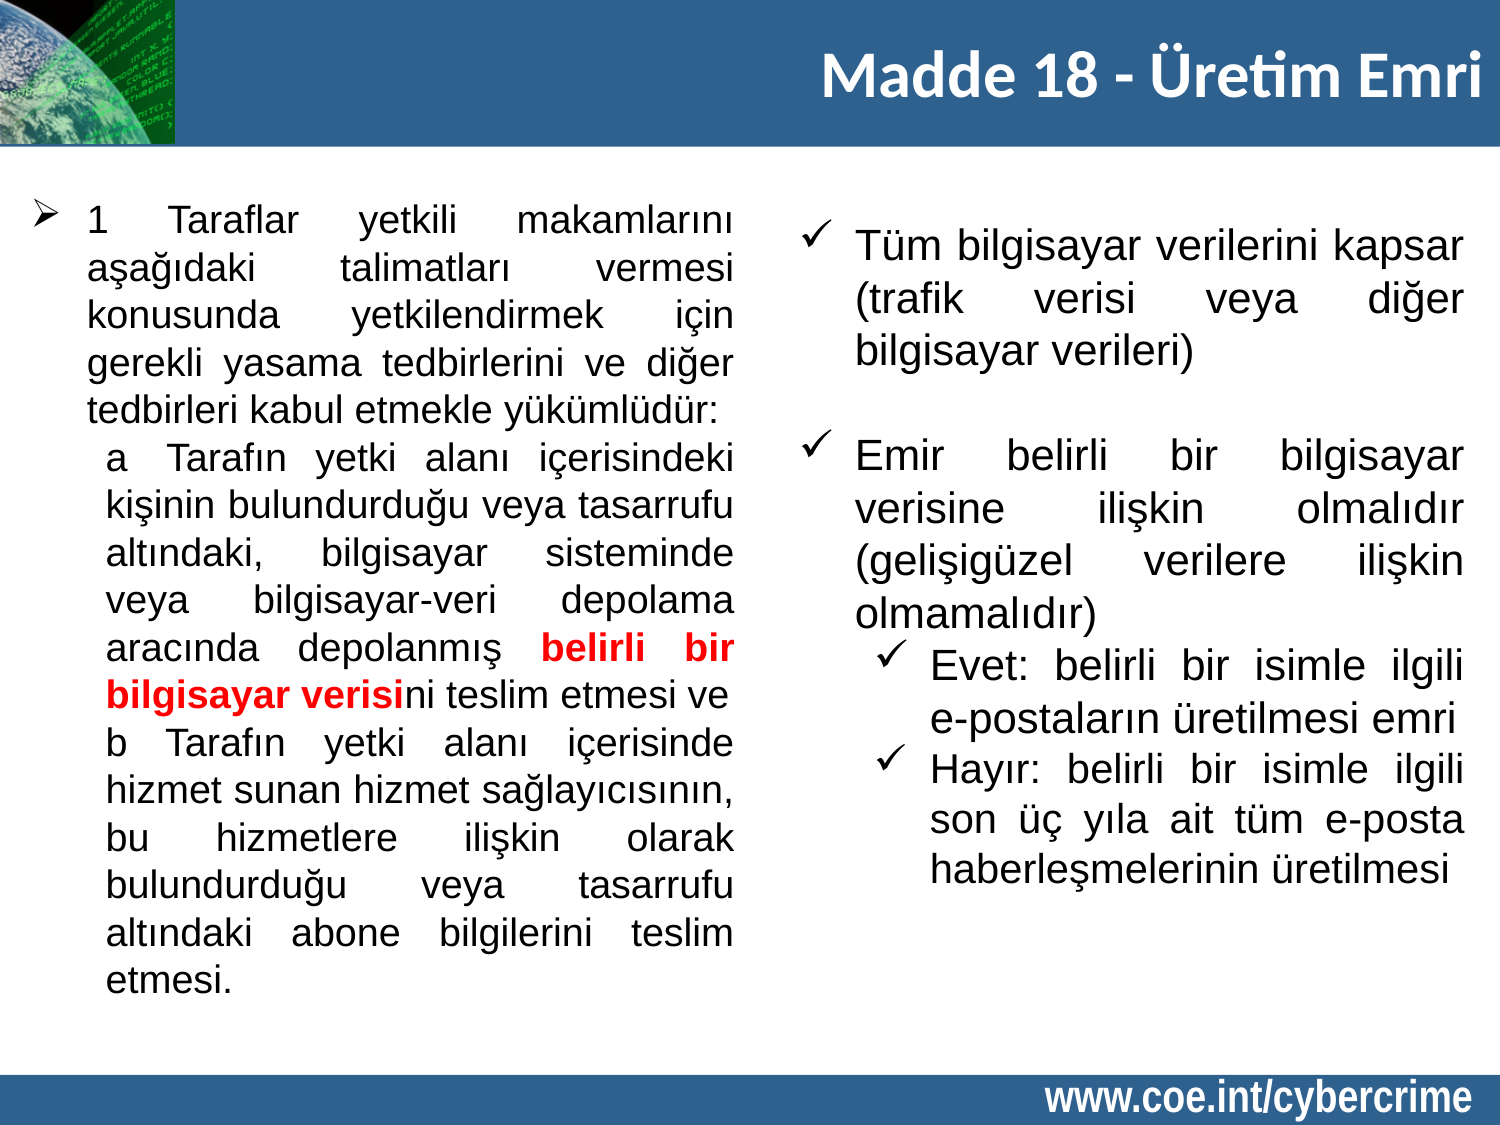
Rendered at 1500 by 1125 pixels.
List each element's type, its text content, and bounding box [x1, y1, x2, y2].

text_box Tüm bilgisayar verilerini kapsar (trafik verisi veya diğer bilgisayar verileri) Emir belirli bir bilgisayar verisine ilişkin olmalıdır (gelişigüzel verilere ilişkin olmamalıdır) Evet: belirli bir isimle ilgili e-postaların üretilmesi emri Hayır: belirli bir isimle ilgili son üç yıla ait tüm e-posta haberleşmelerinin üretilmesi [783, 209, 1480, 900]
text_box Madde 18 - Üretim Emri [177, 0, 1500, 149]
text_box [0, 1073, 1030, 1125]
picture [0, 0, 175, 144]
text_box www.coe.int/cybercrime [1030, 1059, 1500, 1125]
text_box 1 Taraflar yetkili makamlarını aşağıdaki talimatları vermesi konusunda yetkilendirmek için gerekli yasama tedbirlerini ve diğer tedbirleri kabul etmekle yükümlüdür: a Tarafın yetki alanı içerisindeki kişinin bulundurduğu veya tasarrufu altındaki, bilgisayar sisteminde veya bilgisayar-veri depolama aracında depolanmış belirli bir bilgisayar verisini teslim etmesi ve b Tarafın yetki alanı içerisinde hizmet sunan hizmet sağlayıcısının, bu hizmetlere ilişkin olarak bulundurduğu veya tasarrufu altındaki abone bilgilerini teslim etmesi. [15, 186, 750, 1057]
